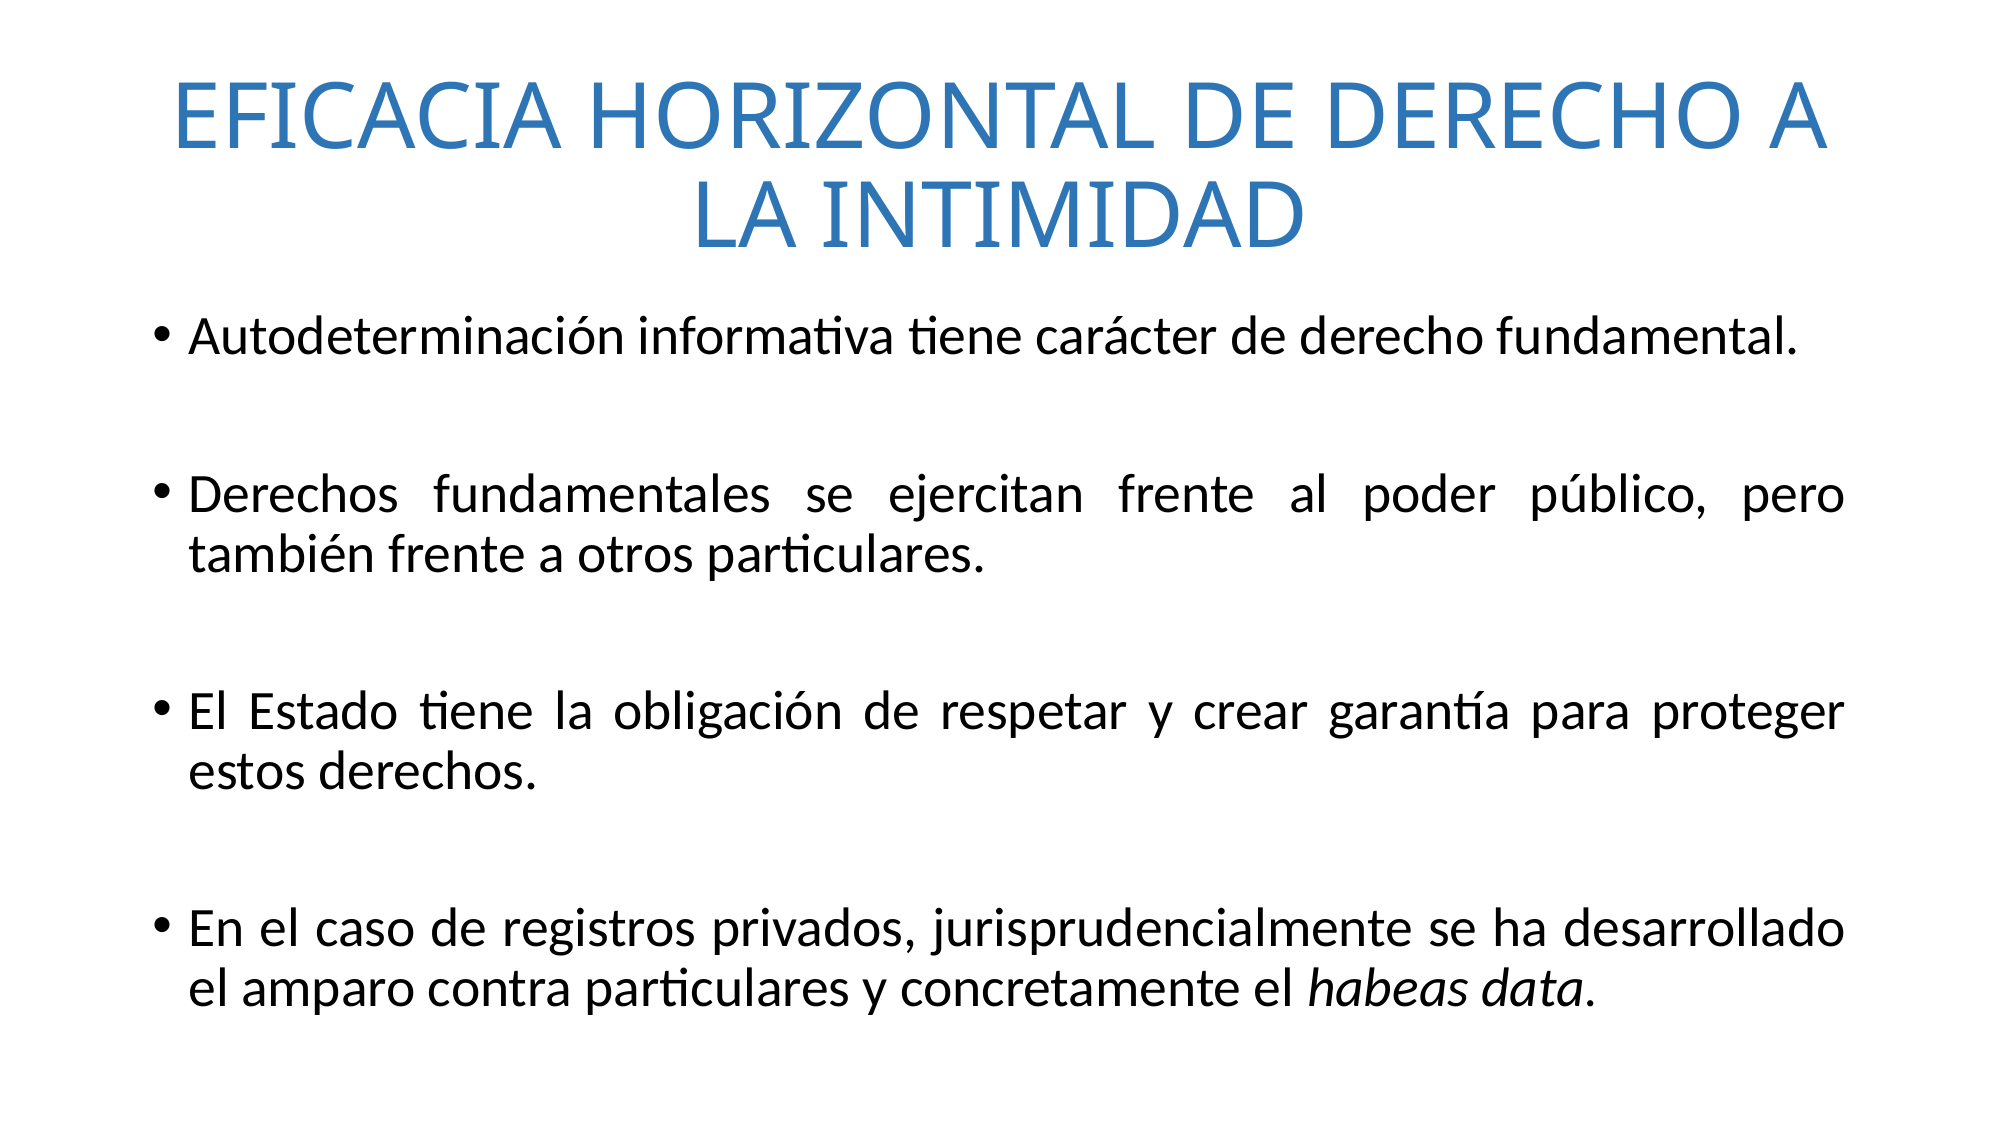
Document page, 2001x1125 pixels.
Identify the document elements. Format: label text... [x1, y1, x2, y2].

list Autodeterminación informativa tiene carácter de derecho fundamental. Derechos fundamentales se ejercitan frente al poder público, pero también frente a otros particulares. El Estado tiene la obligación de respetar y crear garantía para proteger estos derechos. En el caso de registros privados, jurisprudencialmente se ha desarrollado el amparo contra particulares y concretamente el habeas data. [137, 299, 1863, 1075]
title EFICACIA HORIZONTAL DE DERECHO A LA INTIMIDAD [137, 59, 1863, 278]
